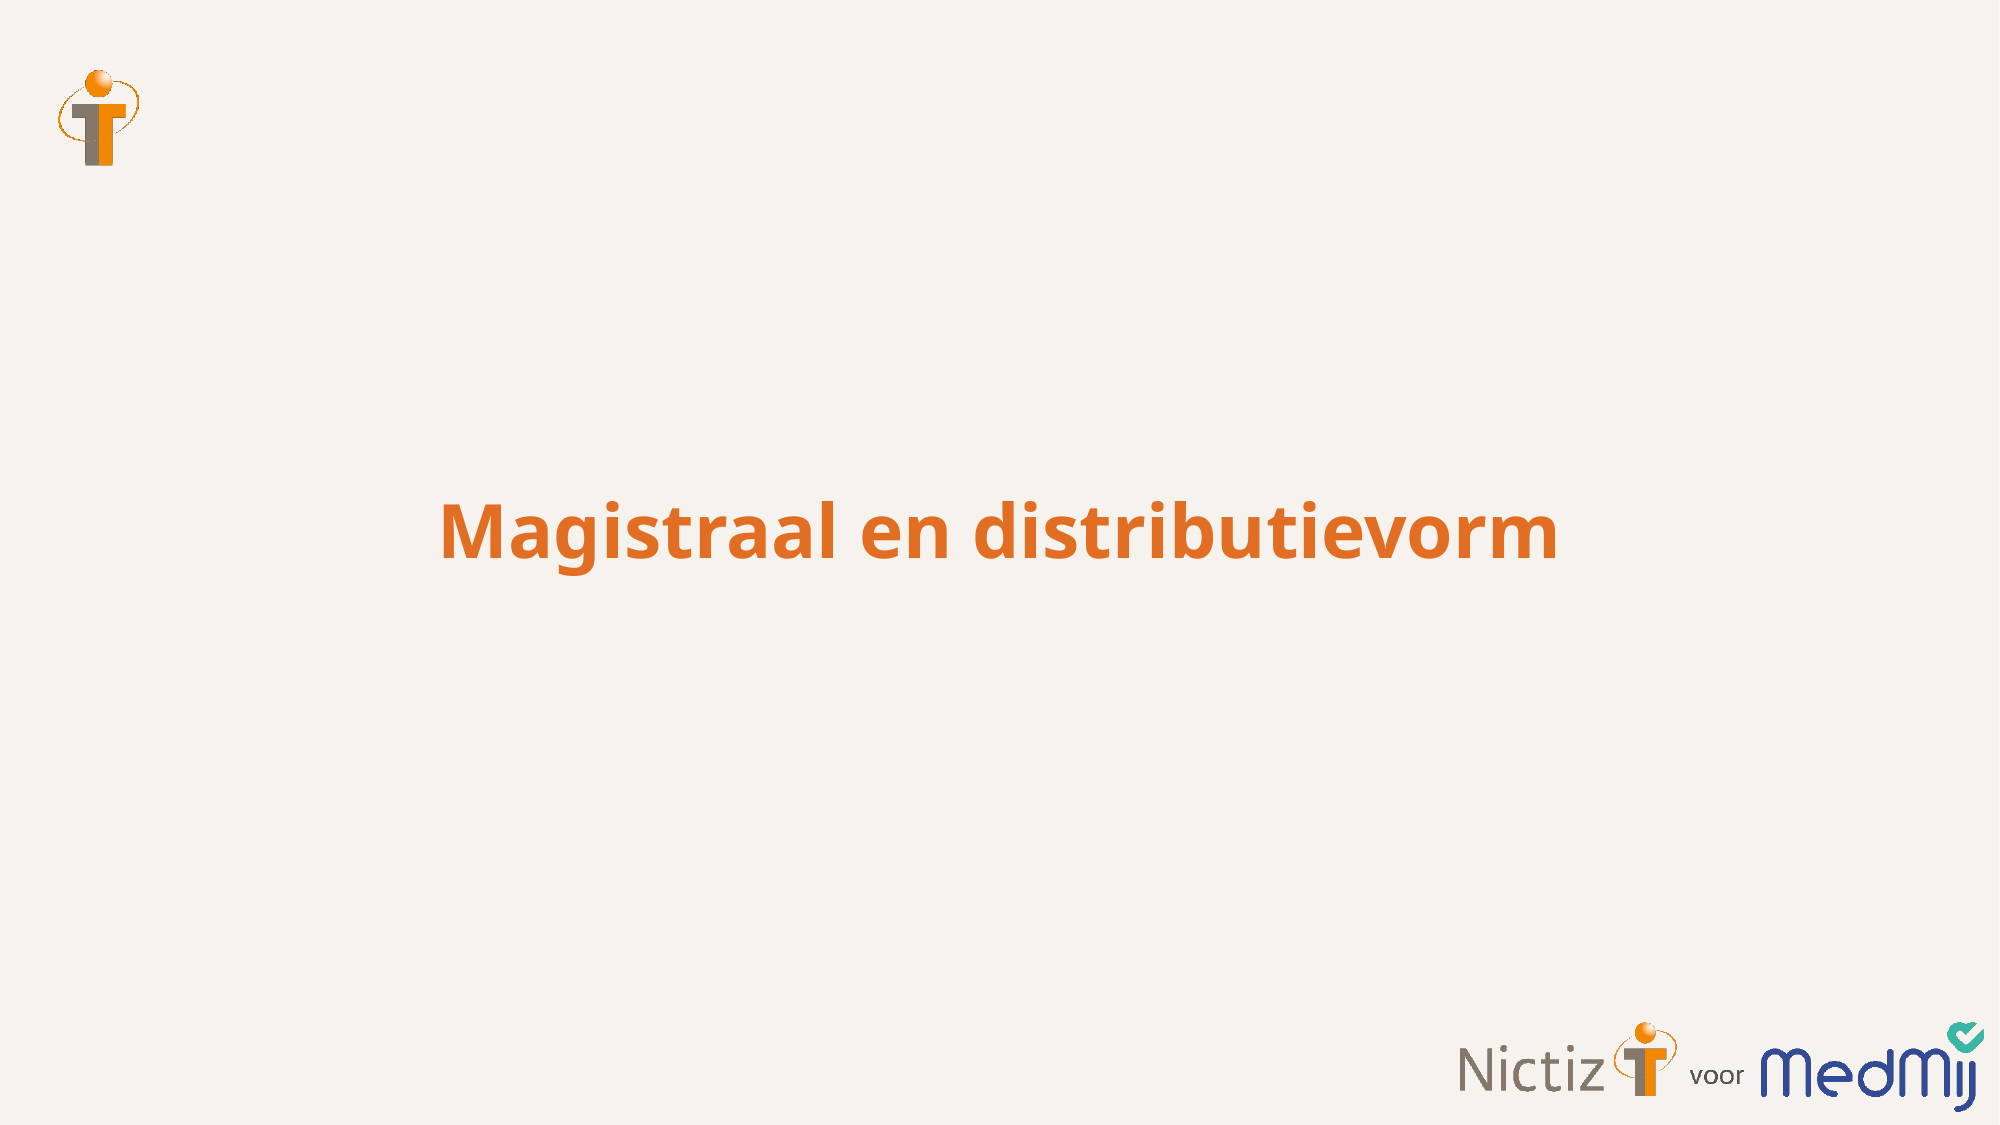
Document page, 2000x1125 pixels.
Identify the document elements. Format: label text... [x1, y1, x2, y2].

picture [1457, 1019, 1988, 1113]
title Magistraal en distributievorm [155, 386, 1844, 848]
picture [50, 66, 151, 187]
